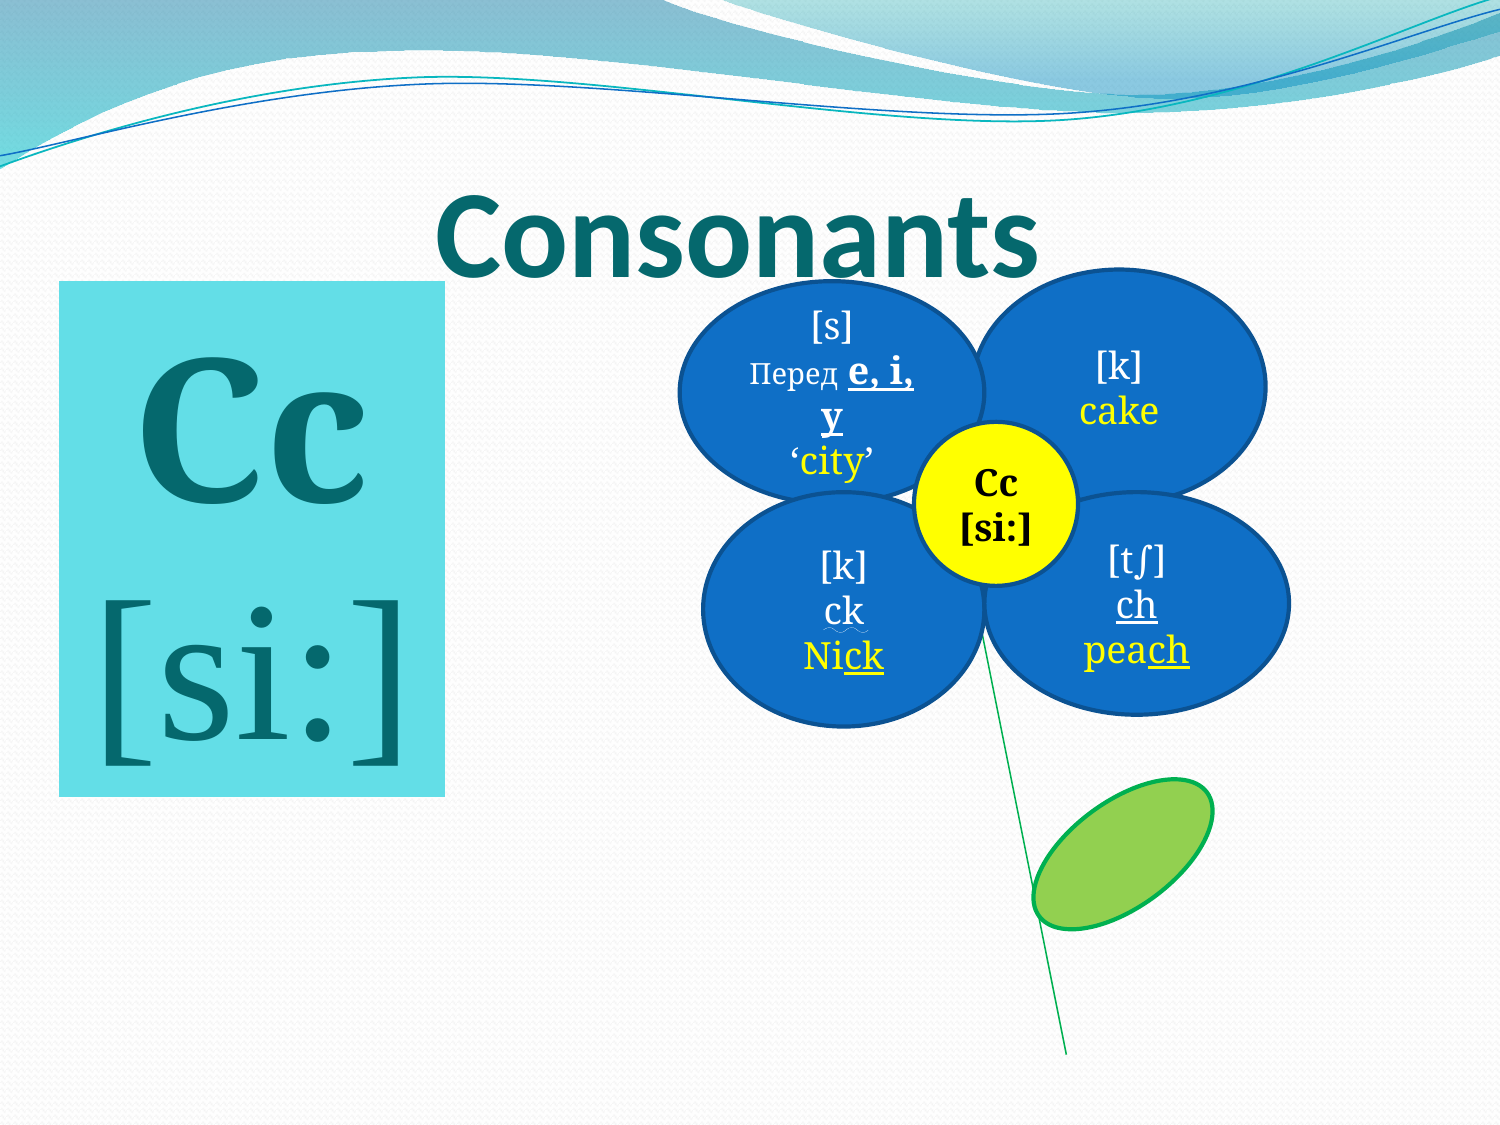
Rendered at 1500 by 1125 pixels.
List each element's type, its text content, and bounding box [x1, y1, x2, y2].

text_box [t∫] ch peach [982, 490, 1292, 717]
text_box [784, 773, 1255, 868]
title Consonants [75, 115, 1425, 303]
text_box [k] ck Nick [701, 490, 985, 729]
table_header Cc [si:] [59, 281, 445, 797]
text_box [k] cake [977, 303, 1268, 497]
text_box [s] Перед e, i, y ‘city’ [677, 303, 987, 501]
text_box Cc [si:] [911, 419, 1081, 588]
text_box [1031, 880, 1178, 932]
